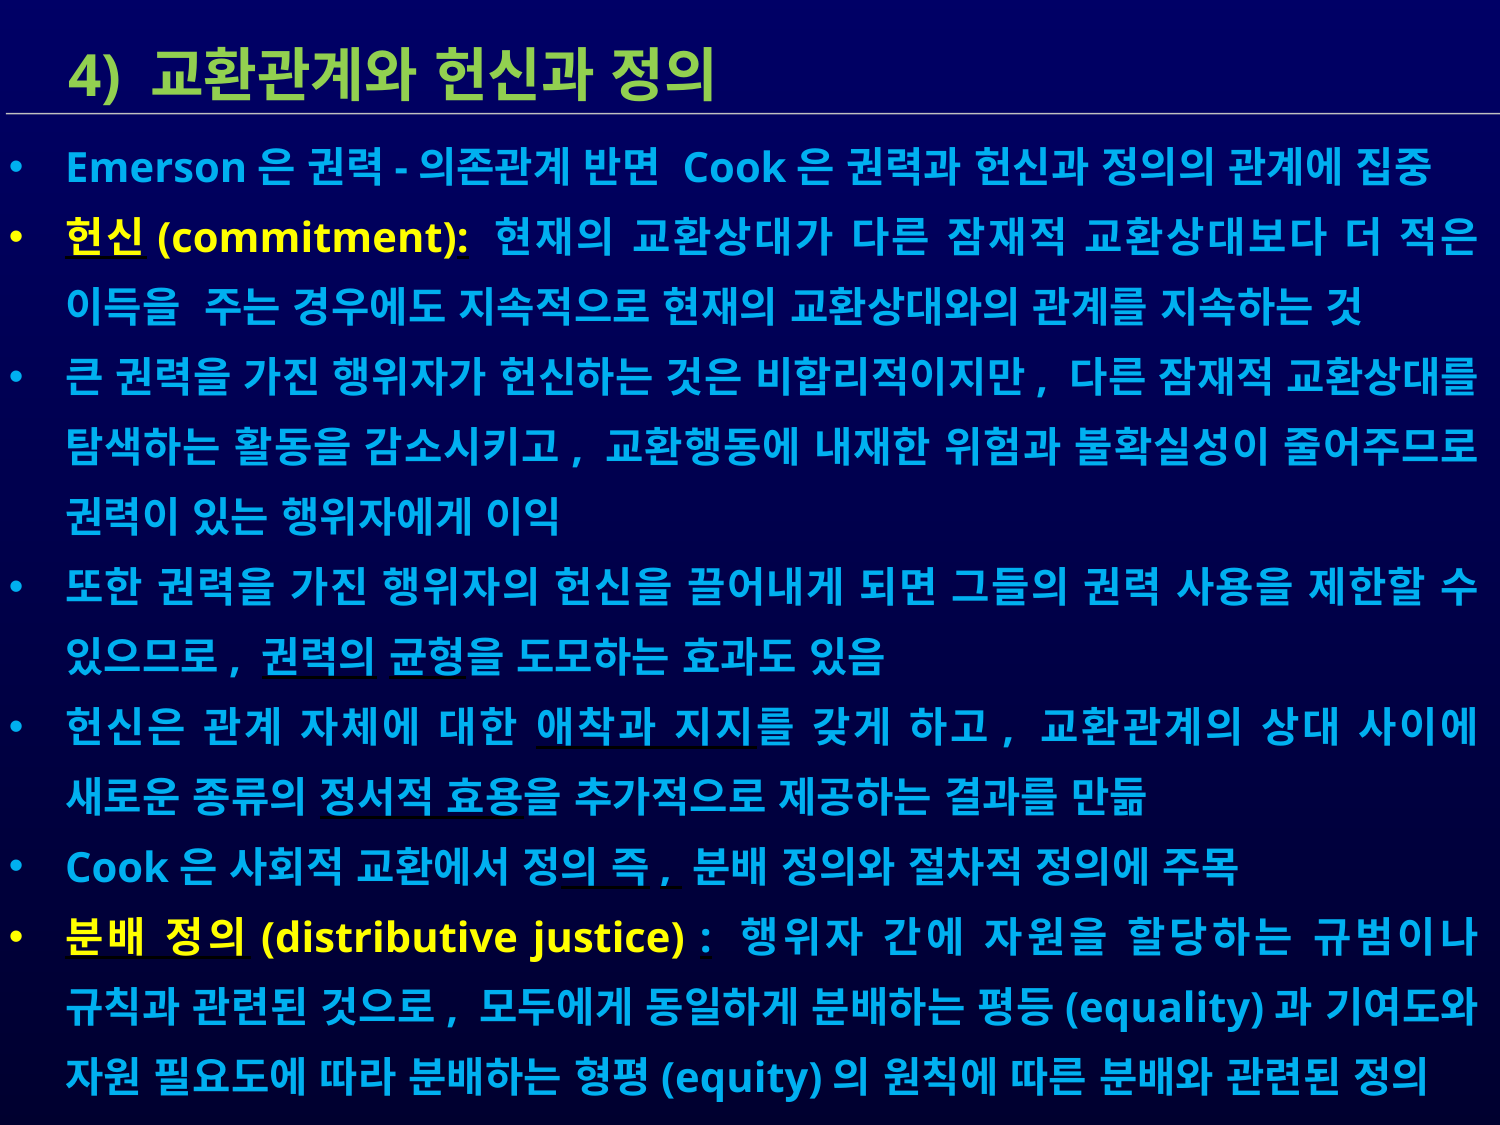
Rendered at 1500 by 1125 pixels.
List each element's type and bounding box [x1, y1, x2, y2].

text_box [0, 30, 1500, 1125]
